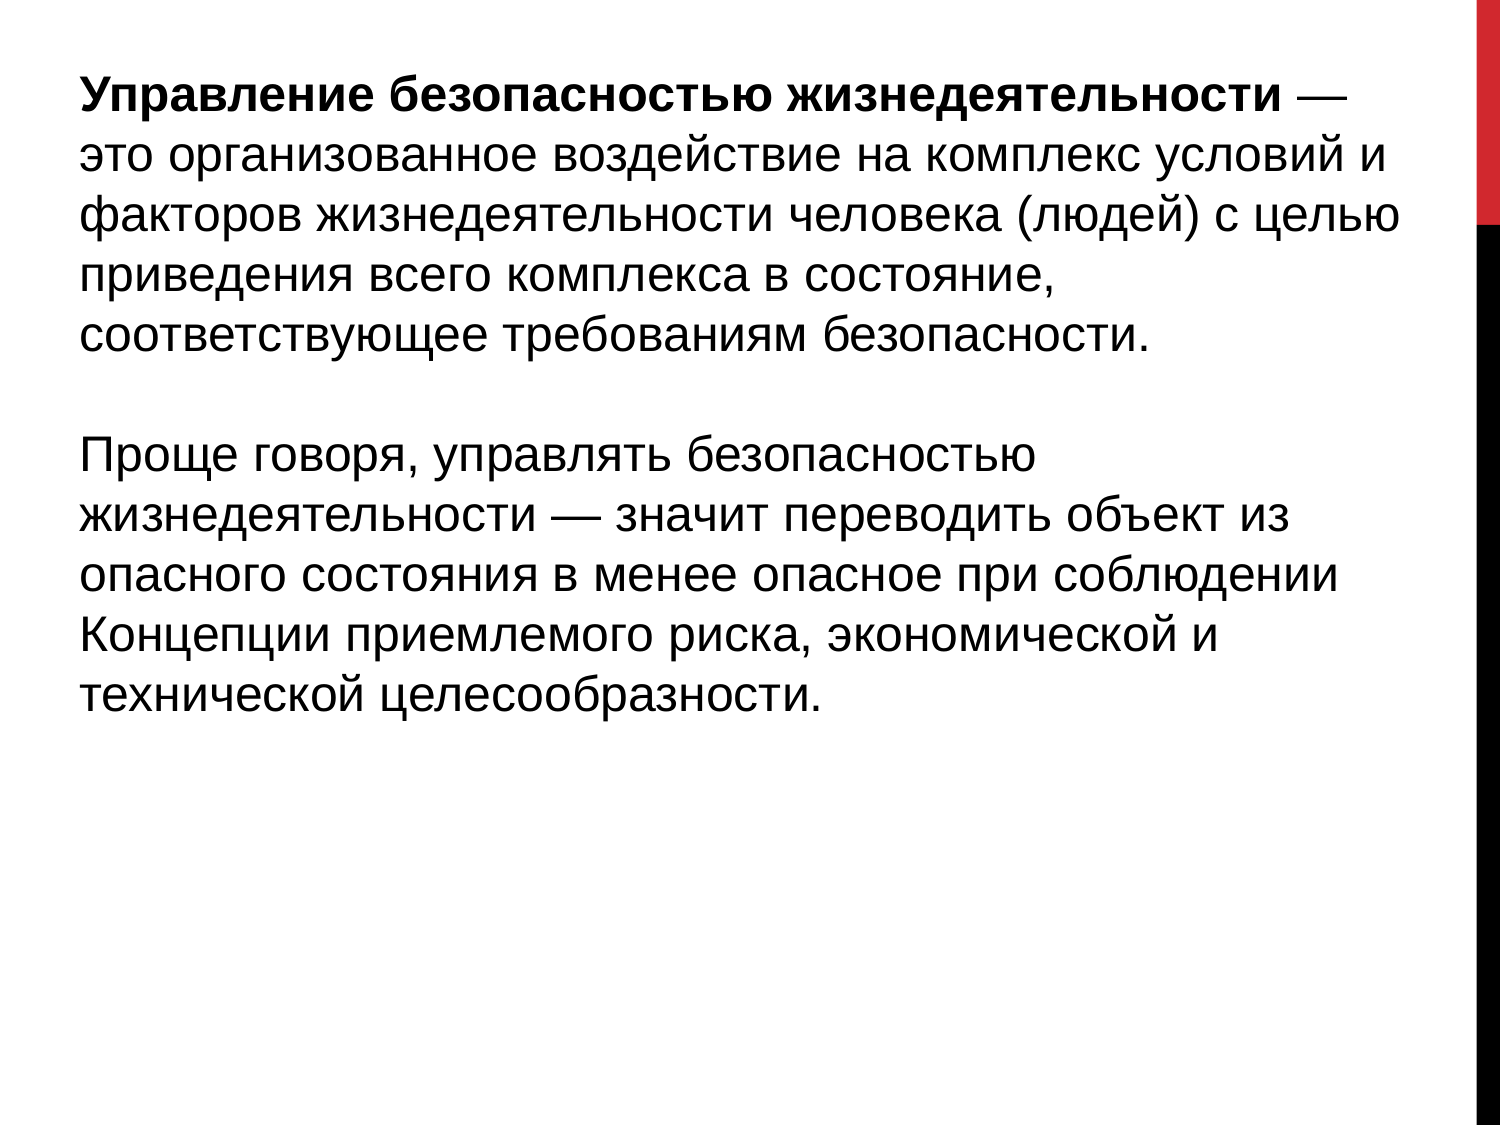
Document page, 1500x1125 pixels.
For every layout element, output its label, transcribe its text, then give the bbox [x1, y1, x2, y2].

text_box Управление безопасностью жизнедеятельности — это организованное воздействие на комплекс условий и факторов жизнедеятельности человека (людей) с целью приведения всего комплекса в состояние, соответствующее требованиям безопасности. Проще говоря, управлять безопасностью жизнедеятельности — значит переводить объект из опасного состояния в менее опасное при соблюдении Концепции приемлемого риска, экономической и технической целесообразности. [64, 54, 1436, 730]
